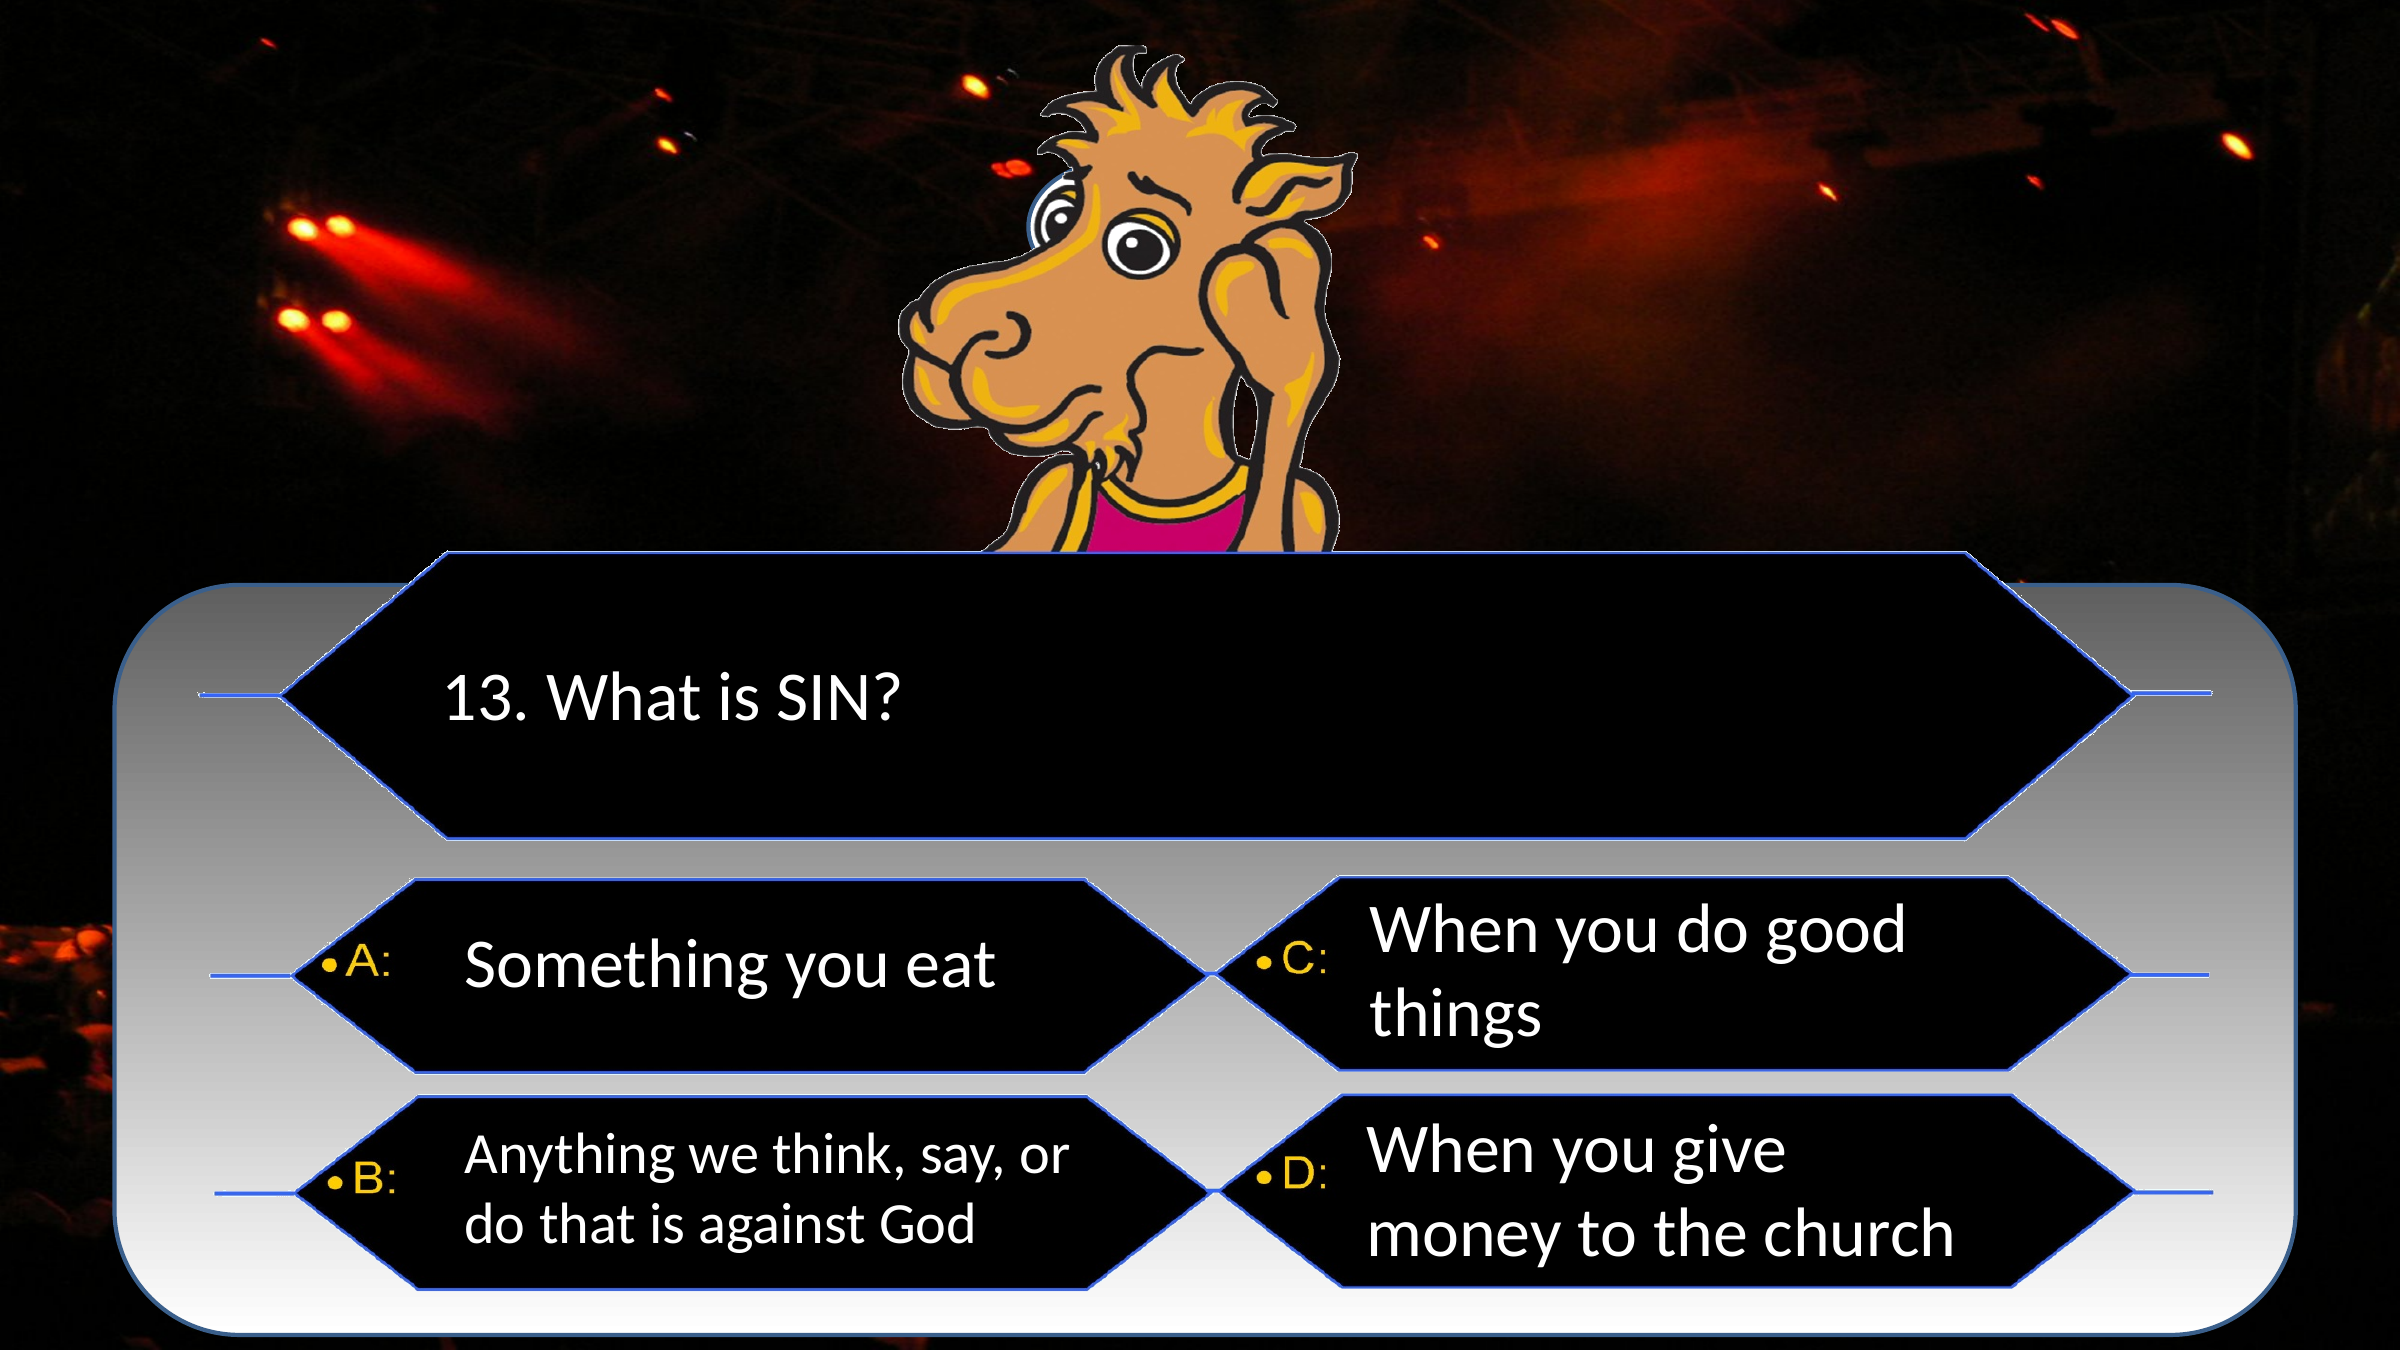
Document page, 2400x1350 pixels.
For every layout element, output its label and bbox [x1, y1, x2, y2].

picture [0, 0, 2400, 1350]
text_box [197, 44, 2215, 1350]
